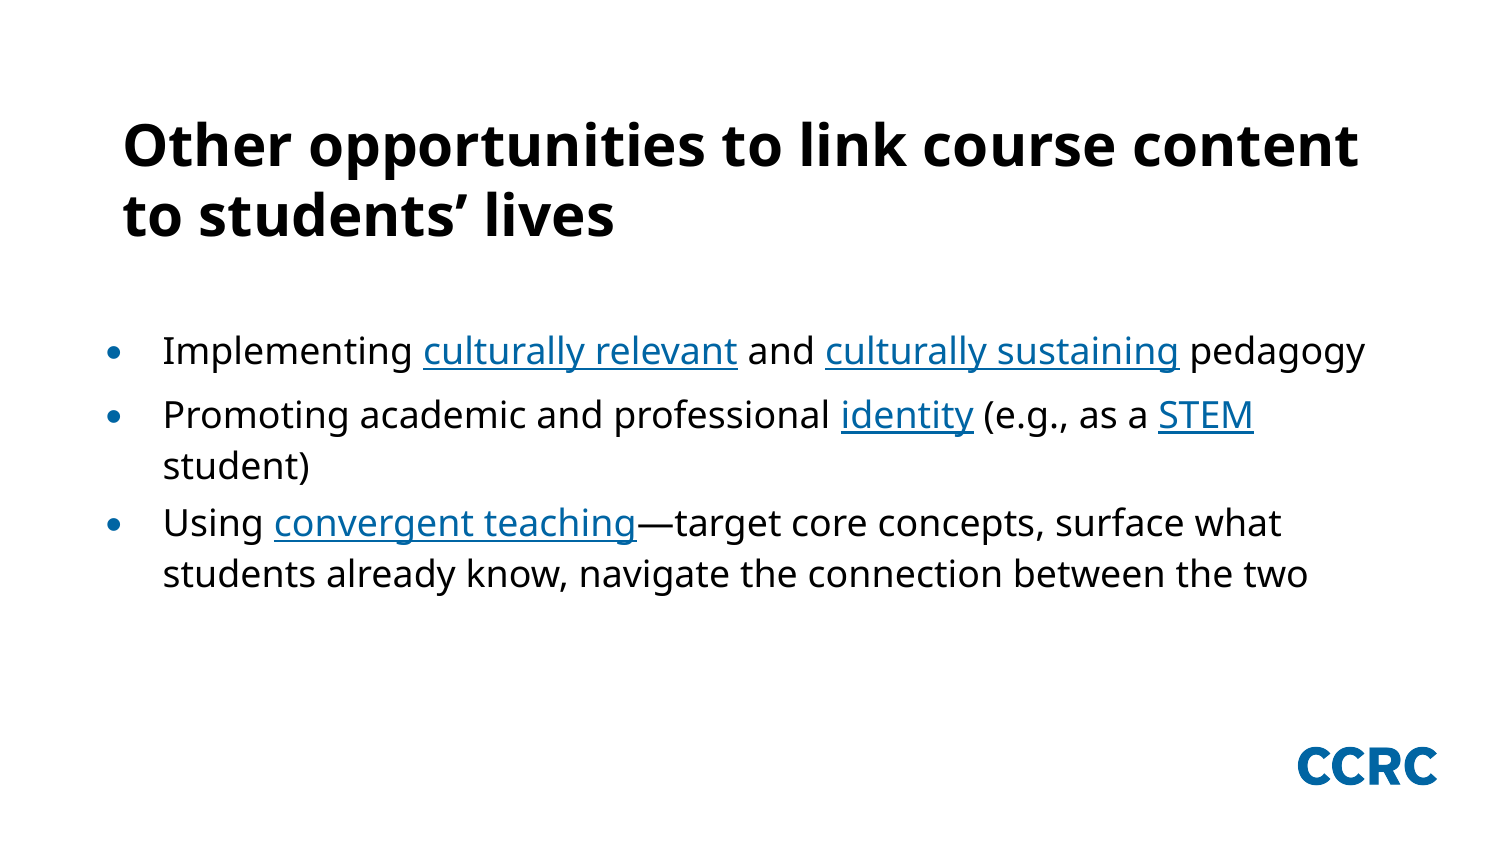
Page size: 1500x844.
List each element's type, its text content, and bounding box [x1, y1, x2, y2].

picture [1295, 740, 1440, 792]
list Implementing culturally relevant and culturally sustaining pedagogy Promoting academic and professional identity (e.g., as a STEM student) Using convergent teaching—target core concepts, surface what students already know, navigate the connection between the two [105, 269, 1388, 751]
title Other opportunities to link course content to students’ lives [107, 93, 1390, 234]
